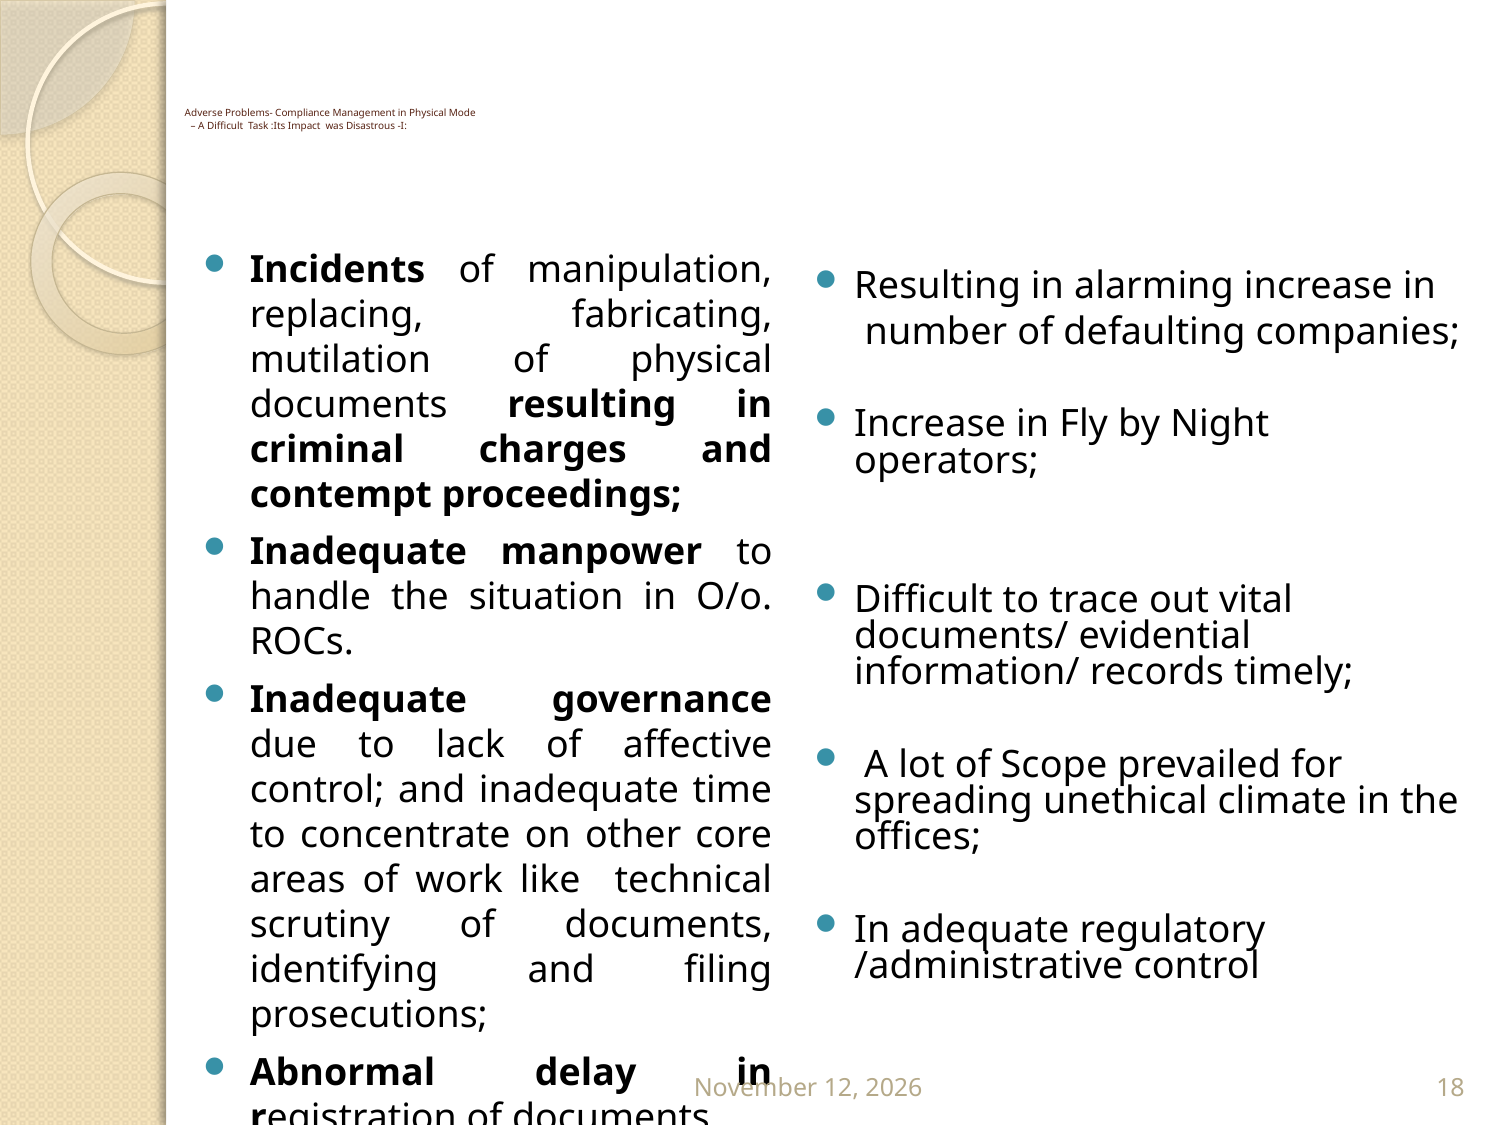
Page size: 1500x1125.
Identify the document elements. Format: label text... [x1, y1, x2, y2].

title Adverse Problems- Compliance Management in Physical Mode – A Difficult Task :Its Impact was Disastrous -I: [165, 0, 1500, 250]
list Resulting in alarming increase in number of defaulting companies; Increase in Fly by Night operators; Difficult to trace out vital documents/ evidential information/ records timely; A lot of Scope prevailed for spreading unethical climate in the offices; In adequate regulatory /administrative control [788, 164, 1476, 1040]
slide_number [587, 1034, 938, 1113]
list Incidents of manipulation, replacing, fabricating, mutilation of physical documents resulting in criminal charges and contempt proceedings; Inadequate manpower to handle the situation in O/o. ROCs. Inadequate governance due to lack of affective control; and inadequate time to concentrate on other core areas of work like technical scrutiny of documents, identifying and filing prosecutions; Abnormal delay in registration of documents. [174, 237, 788, 1050]
slide_number 18 [1413, 1034, 1488, 1113]
